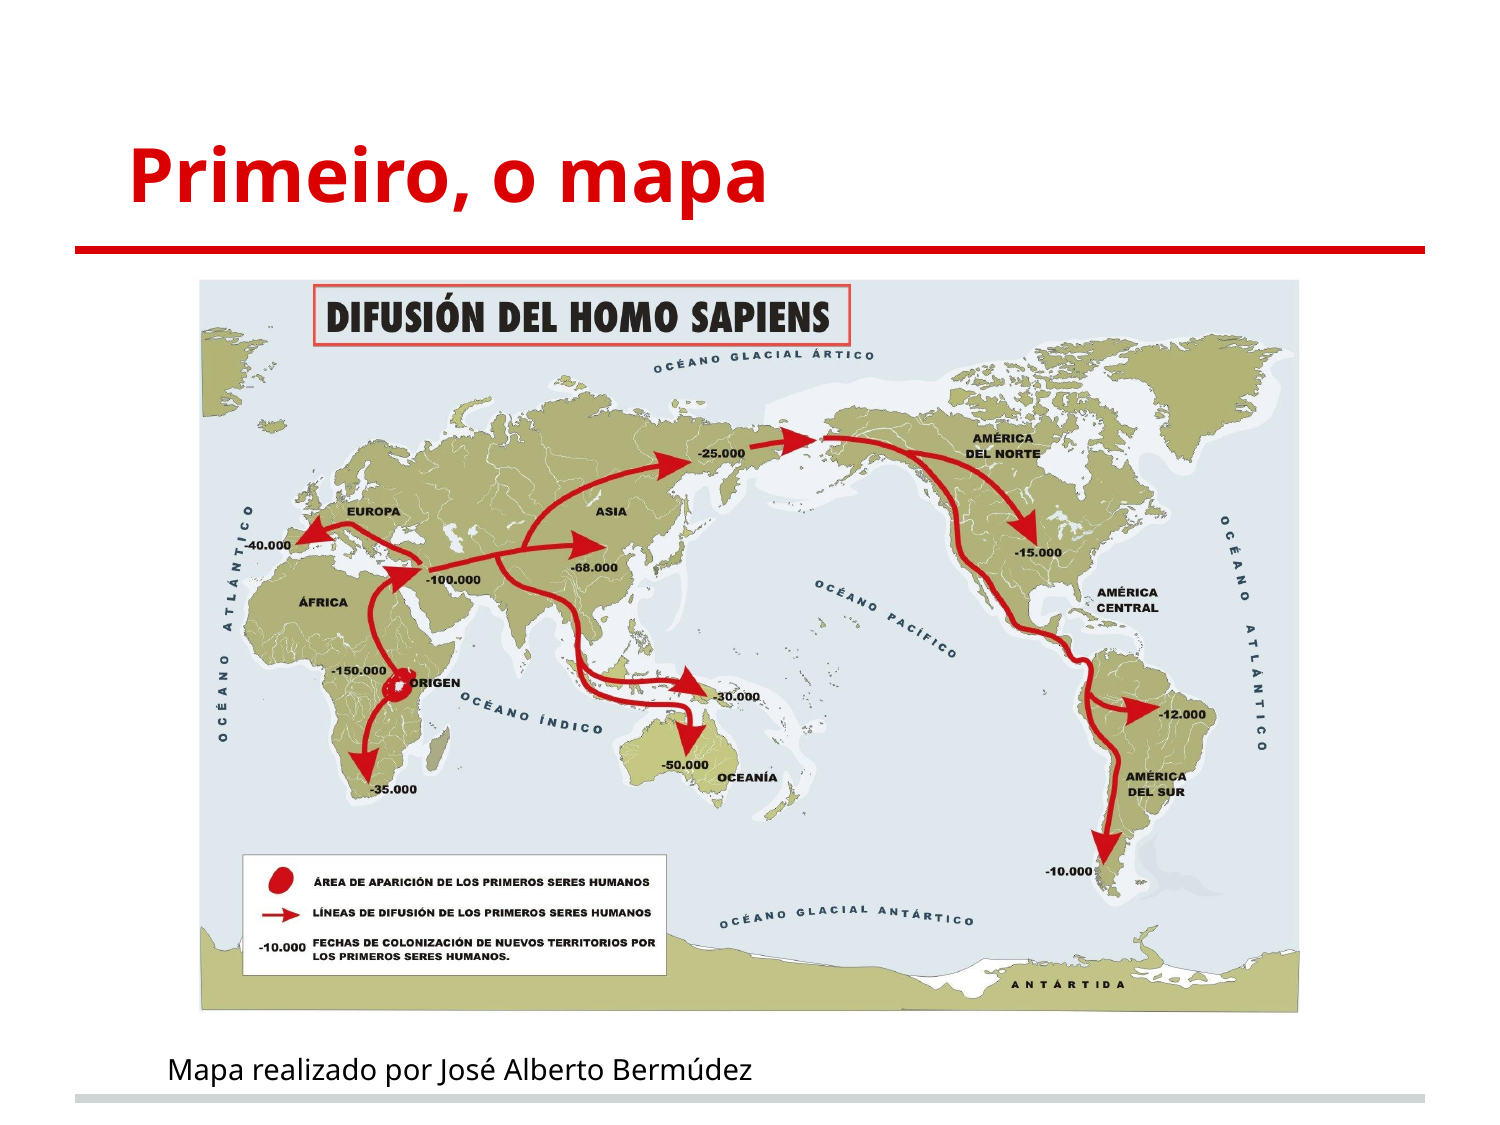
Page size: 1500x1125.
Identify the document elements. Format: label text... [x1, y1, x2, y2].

title Primeiro, o mapa [75, 45, 1425, 233]
text_box Mapa realizado por José Alberto Bermúdez [152, 1036, 898, 1112]
text_box [183, 268, 1317, 1022]
